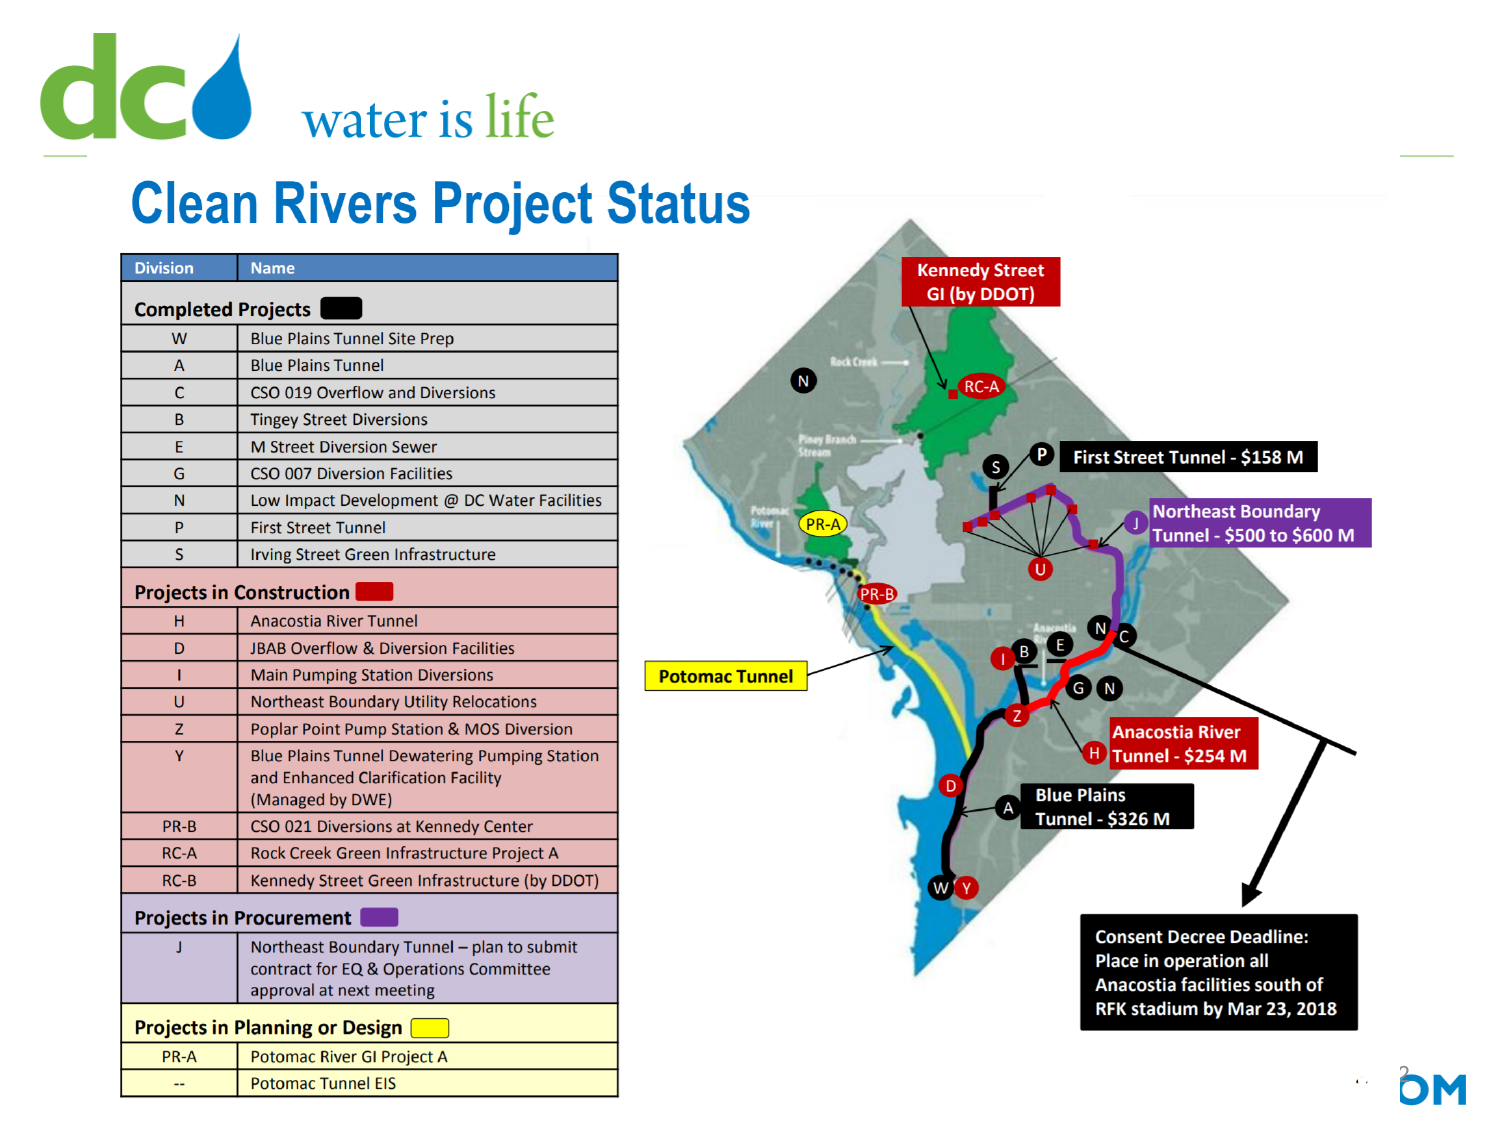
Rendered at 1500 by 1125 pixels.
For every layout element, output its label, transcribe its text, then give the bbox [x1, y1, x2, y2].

slide_number 2 [1404, 1042, 1425, 1103]
picture [0, 0, 1500, 1125]
